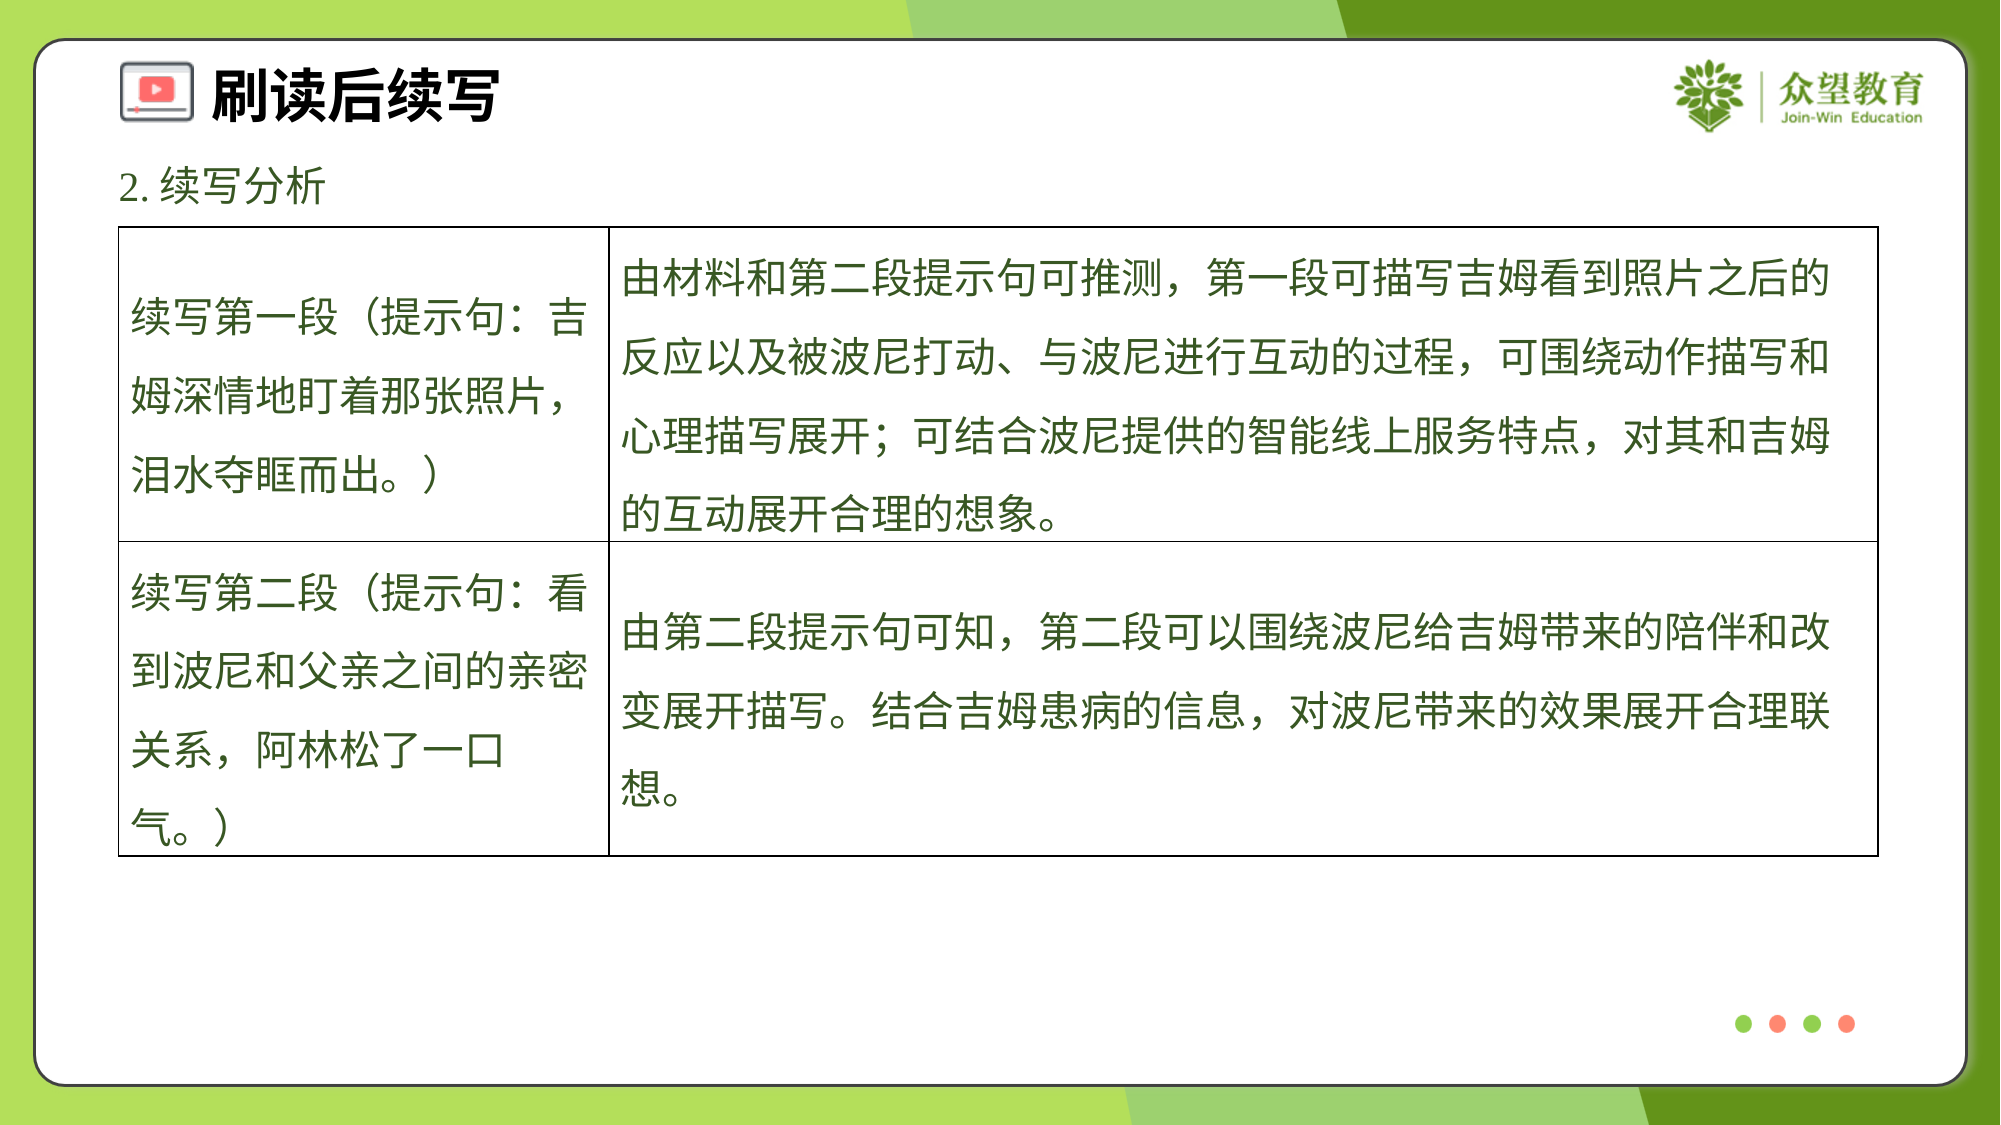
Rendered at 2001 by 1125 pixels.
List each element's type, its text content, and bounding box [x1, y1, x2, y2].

text_box 2.续写分析 [118, 147, 1883, 206]
picture [0, 0, 2000, 1125]
table_header 由材料和第二段提示句可推测，第一段可描写吉姆看到照片之后的反应以及被波尼打动、与波尼进行互动的过程，可围绕动作描写和心理描写展开；可结合波尼提供的智能线上服务特点，对其和吉姆的互动展开合理的想象。 [610, 228, 1877, 541]
table_cell 续写第二段（提示句：看到波尼和父亲之间的亲密关系，阿林松了一口气。） [119, 542, 608, 855]
table_header 续写第一段（提示句：吉姆深情地盯着那张照片，泪水夺眶而出。） [119, 228, 608, 541]
table_cell 由第二段提示句可知，第二段可以围绕波尼给吉姆带来的陪伴和改变展开描写。结合吉姆患病的信息，对波尼带来的效果展开合理联想。 [610, 542, 1877, 855]
